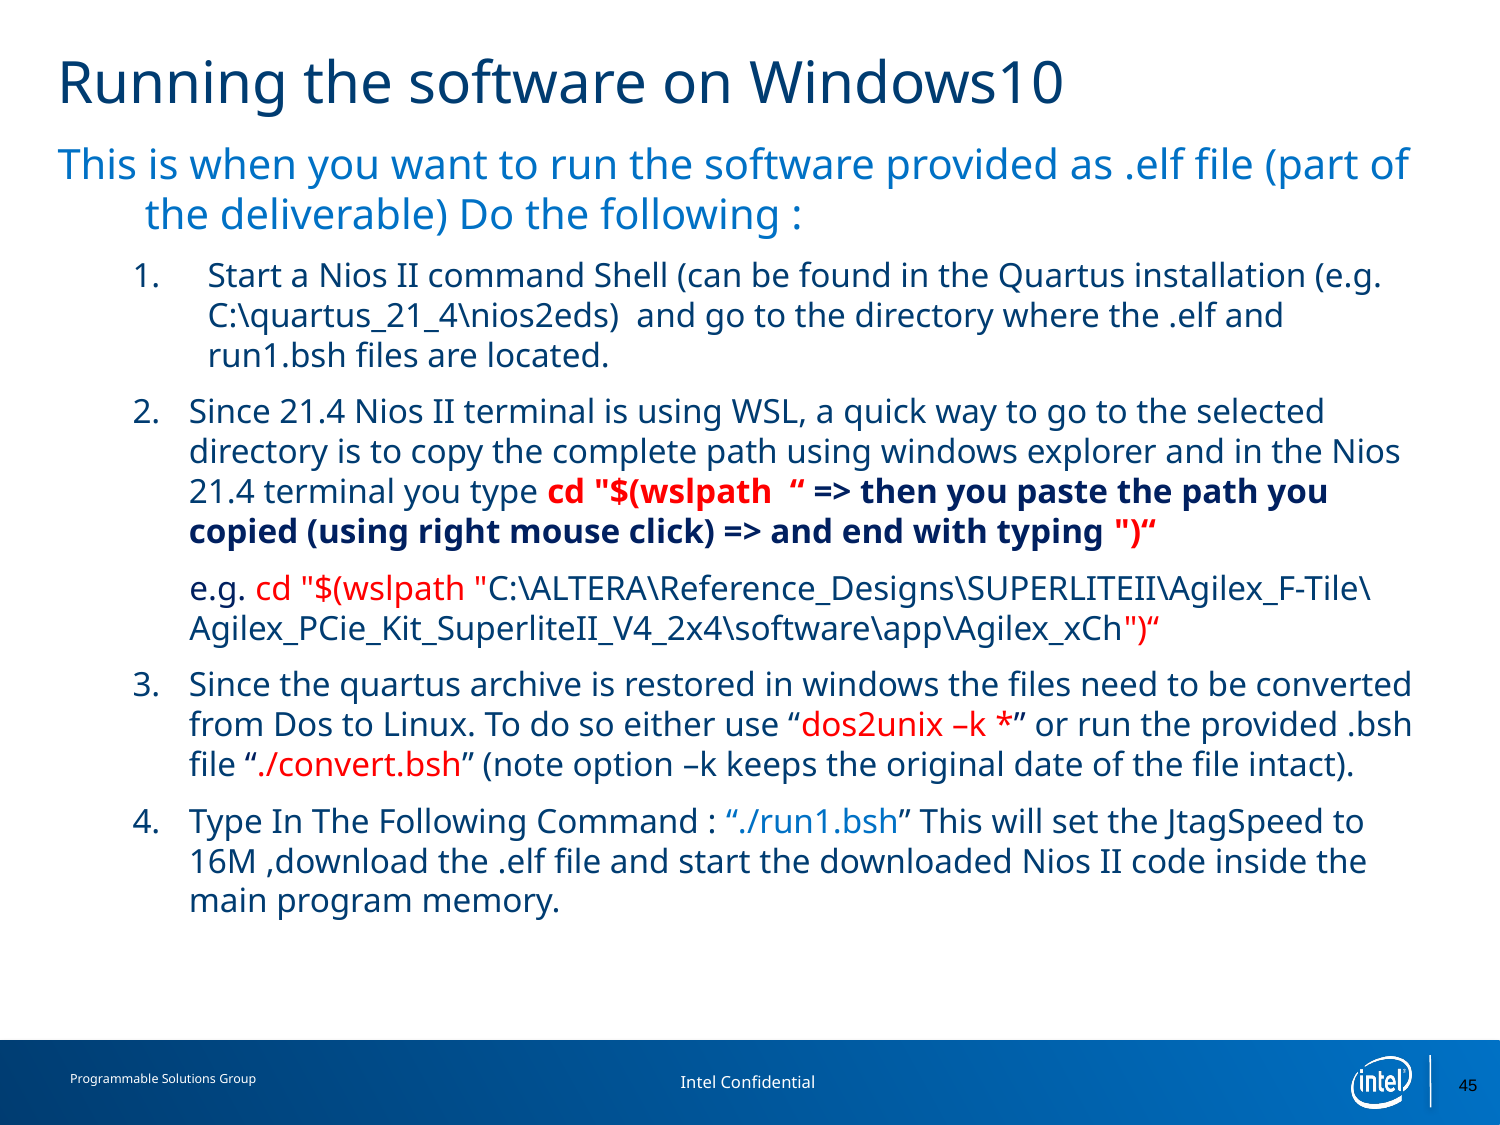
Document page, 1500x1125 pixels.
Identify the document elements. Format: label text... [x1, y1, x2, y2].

title Running the software on Windows10 [57, 44, 1425, 137]
slide_number 45 [1127, 1055, 1478, 1116]
list This is when you want to run the software provided as .elf file (part of the deliverable) Do the following : Start a Nios II command Shell (can be found in the Quartus installation (e.g. C:\quartus_21_4\nios2eds) and go to the directory where the .elf and run1.bsh files are located. Since 21.4 Nios II terminal is using WSL, a quick way to go to the selected directory is to copy the complete path using windows explorer and in the Nios 21.4 terminal you type cd "$(wslpath “ => then you paste the path you copied (using right mouse click) => and end with typing ")“ e.g. cd "$(wslpath "C:\ALTERA\Reference_Designs\SUPERLITEII\Agilex_F-Tile\Agilex_PCie_Kit_SuperliteII_V4_2x4\software\app\Agilex_xCh")“ Since the quartus archive is restored in windows the files need to be converted from Dos to Linux. To do so either use “dos2unix –k *” or run the provided .bsh file “./convert.bsh” (note option –k keeps the original date of the file intact). Type In The Following Command : “./run1.bsh” This will set the JtagSpeed to 16M ,download the .elf file and start the downloaded Nios II code inside the main program memory. [57, 137, 1425, 906]
